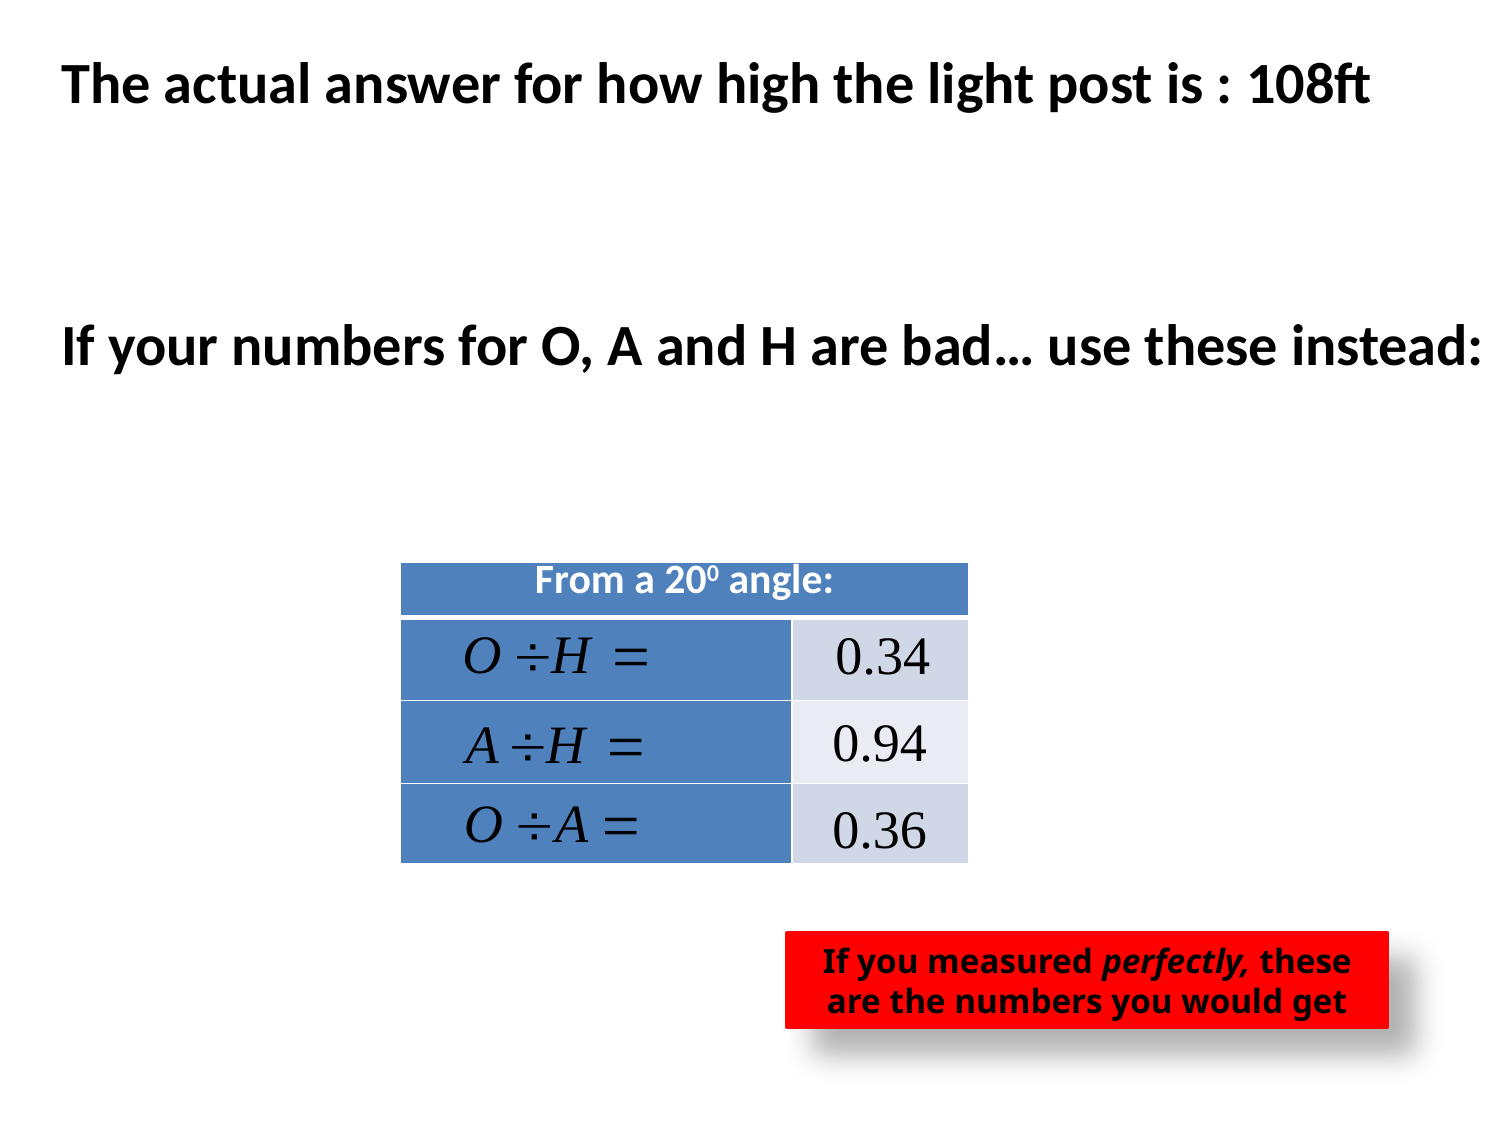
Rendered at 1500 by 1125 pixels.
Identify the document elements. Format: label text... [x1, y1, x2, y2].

text_box If you measured perfectly, these are the numbers you would get [787, 932, 1388, 1028]
table_cell [793, 620, 968, 700]
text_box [452, 713, 644, 773]
table_cell [793, 784, 968, 863]
table_cell [401, 701, 791, 783]
table_cell [401, 620, 791, 700]
table_header From a 200 angle: [401, 563, 968, 615]
table_cell [401, 784, 791, 863]
text_box If your numbers for O, A and H are bad… use these instead: [46, 299, 1500, 385]
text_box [456, 792, 639, 856]
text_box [824, 798, 939, 863]
table_cell [793, 701, 968, 783]
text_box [827, 624, 942, 689]
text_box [824, 711, 939, 776]
text_box The actual answer for how high the light post is : 108ft [46, 37, 1387, 123]
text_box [455, 623, 651, 687]
